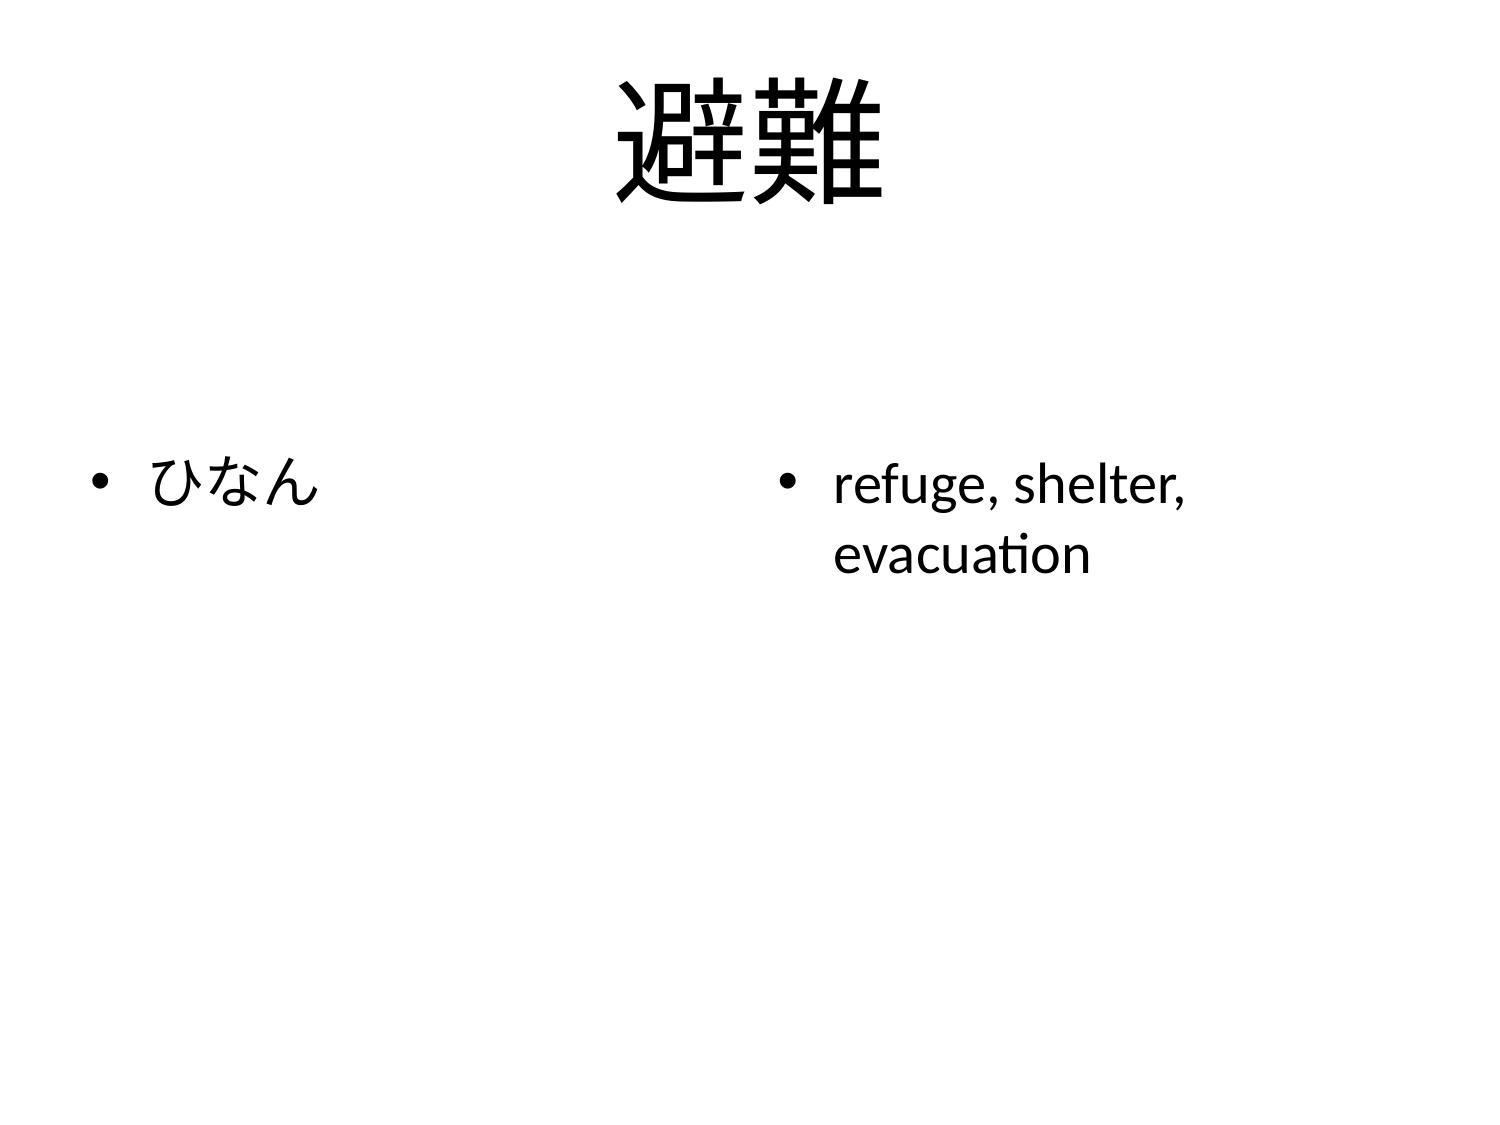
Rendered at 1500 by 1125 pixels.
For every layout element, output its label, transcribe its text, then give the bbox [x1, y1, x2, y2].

title 避難 [74, 44, 1426, 233]
list ひなん [74, 437, 738, 1006]
list refuge, shelter, evacuation [762, 437, 1426, 1006]
